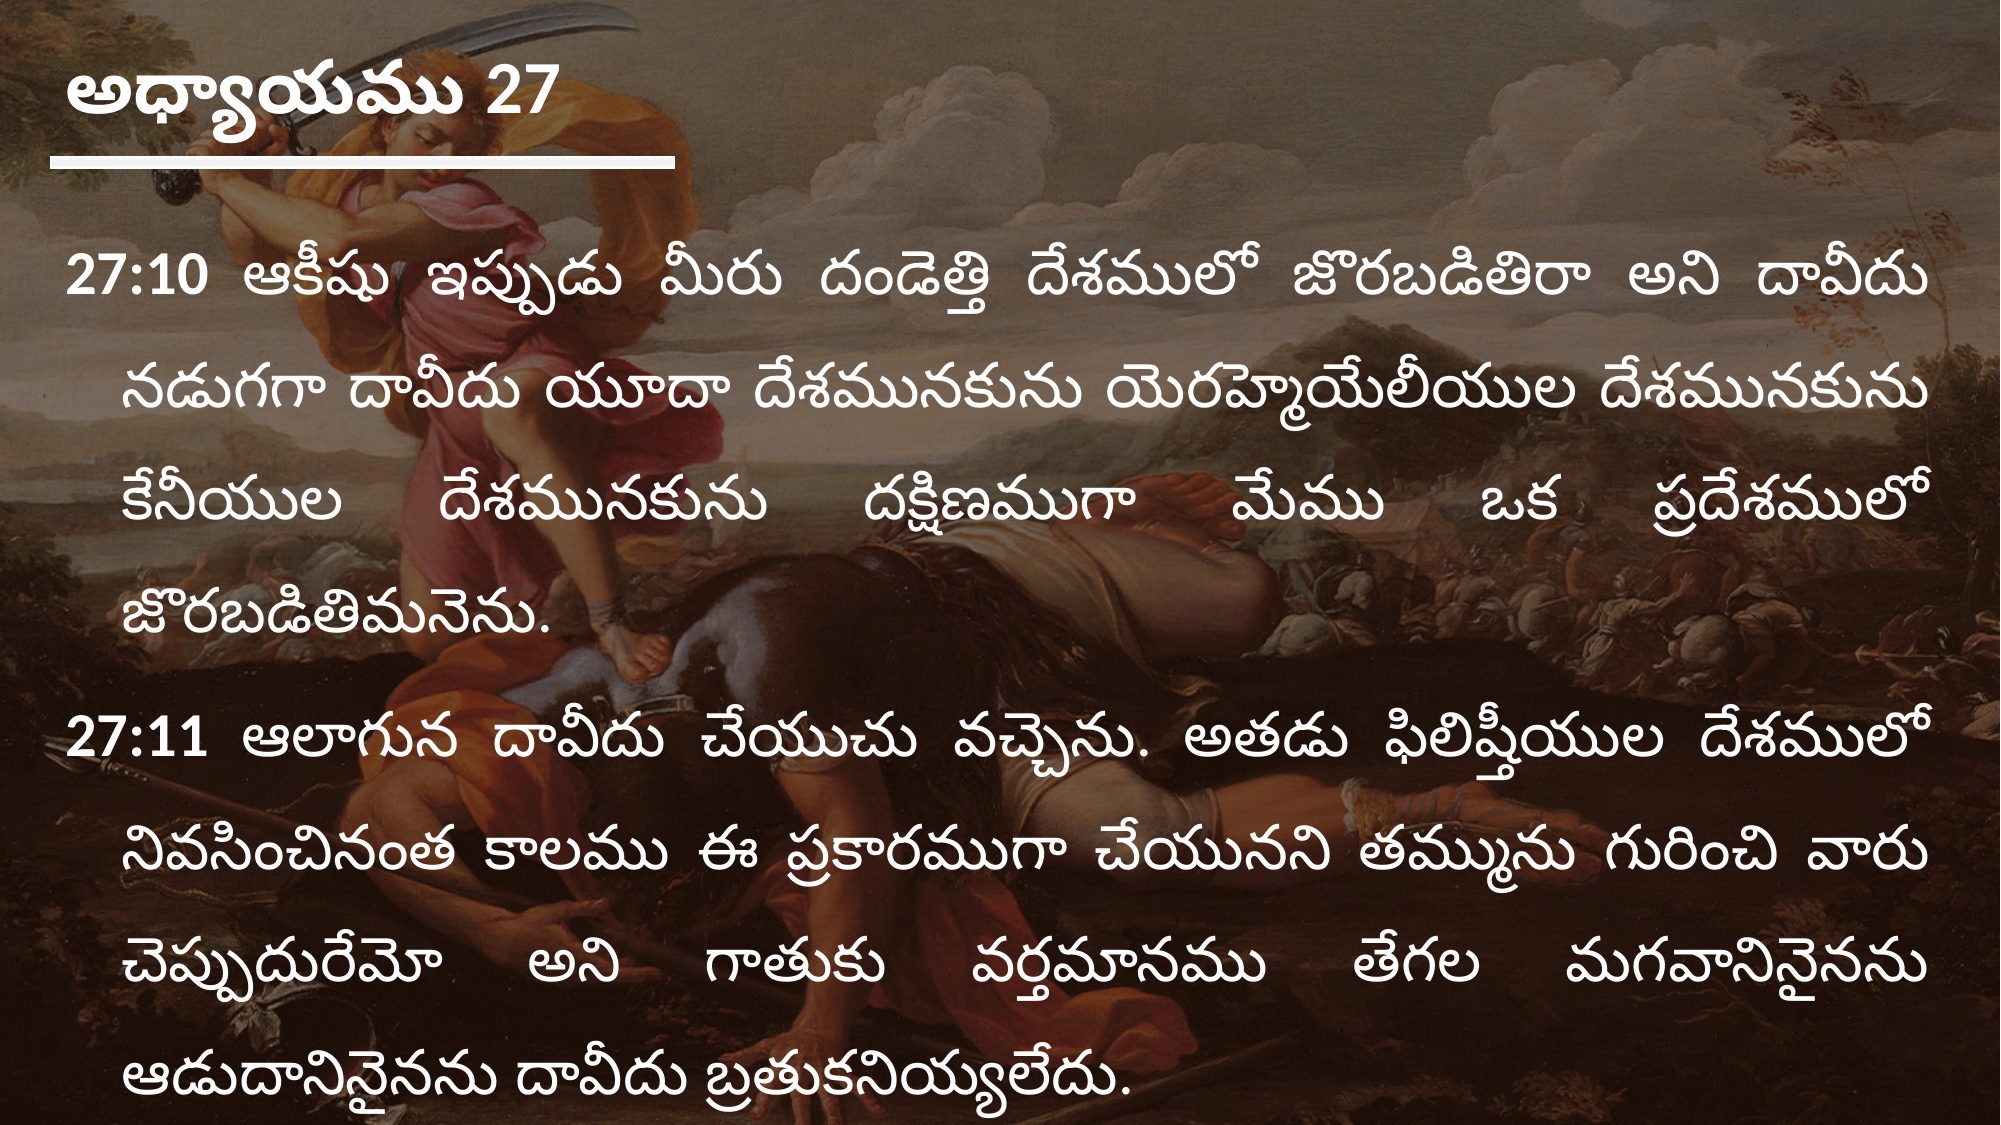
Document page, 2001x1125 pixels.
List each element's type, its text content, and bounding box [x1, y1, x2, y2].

picture [0, 0, 2000, 1125]
title అధ్యాయము 27 [50, 0, 1925, 167]
list 27:10 ఆకీషు ఇప్పుడు మీరు దండెత్తి దేశములో జొరబడితిరా అని దావీదు నడుగగా దావీదు యూదా దేశమునకును యెరహ్మెయేలీయుల దేశమునకును కేనీయుల దేశమునకును దక్షిణముగా మేము ఒక ప్రదేశములో జొరబడితిమనెను. 27:11 ఆలాగున దావీదు చేయుచు వచ్చెను. అతడు ఫిలిష్తీయుల దేశములో నివసించినంత కాలము ఈ ప్రకారముగా చేయునని తమ్మును గురించి వారు చెప్పుదురేమో అని గాతుకు వర్తమానము తేగల మగవానినైనను ఆడుదానినైనను దావీదు బ్రతుకనియ్యలేదు. [50, 187, 1946, 1063]
